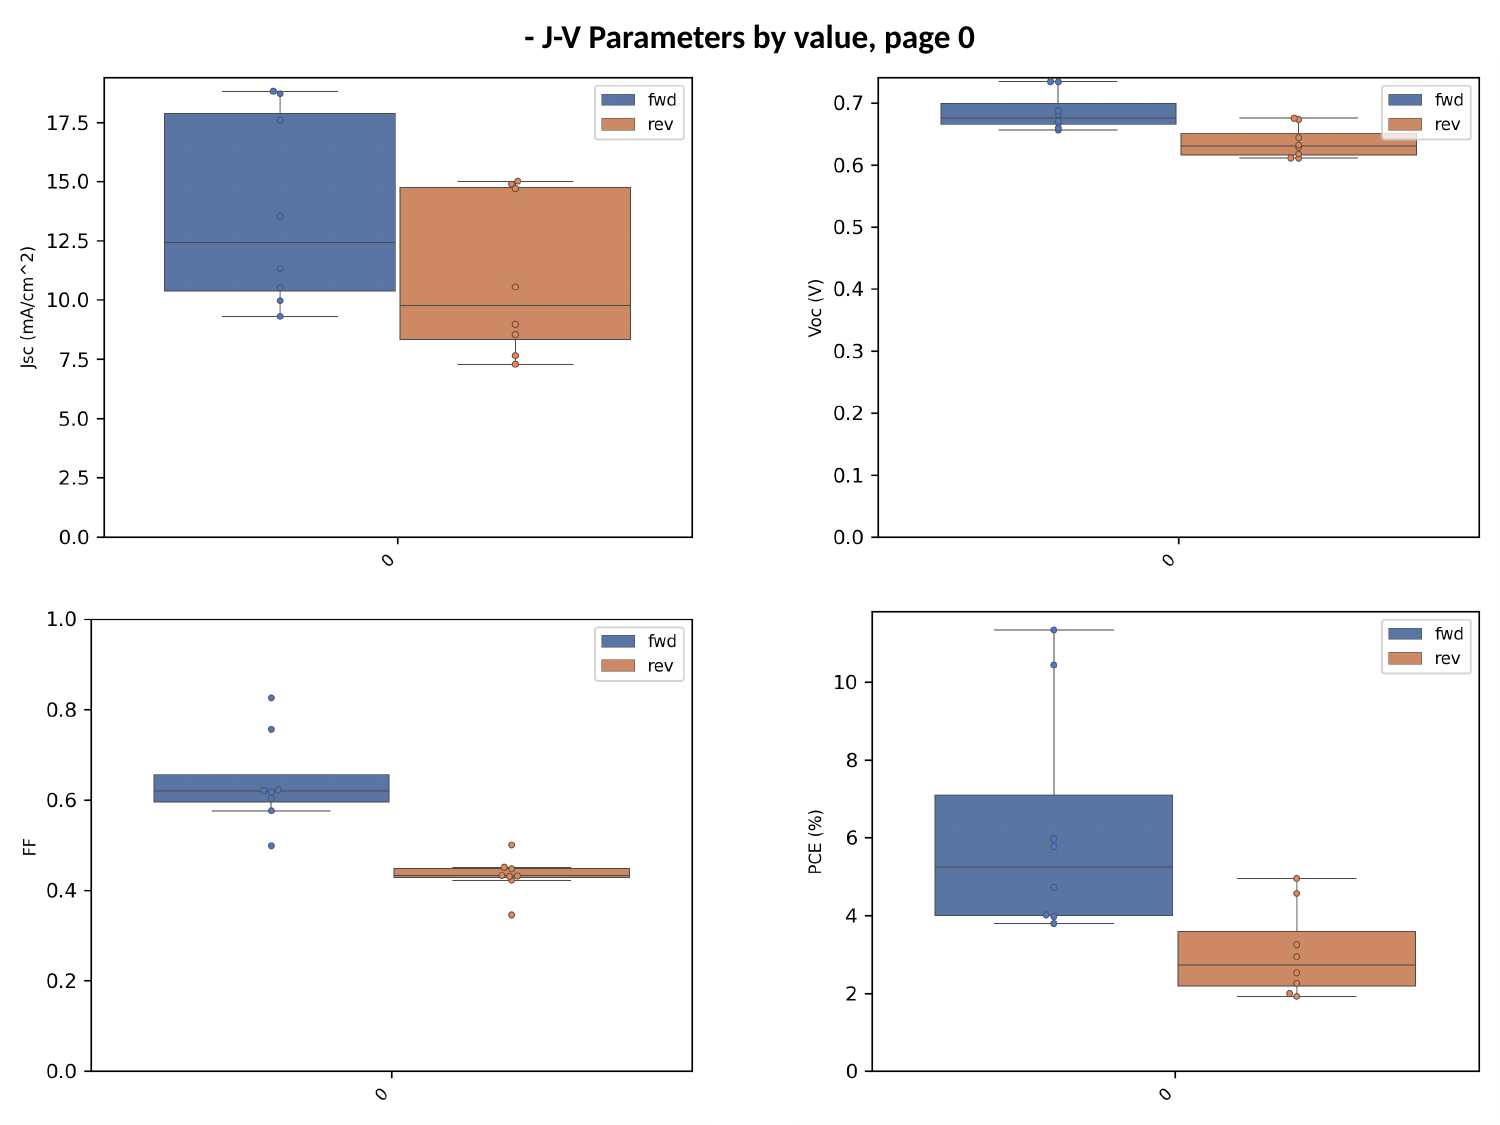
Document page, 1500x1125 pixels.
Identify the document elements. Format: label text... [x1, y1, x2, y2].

picture [0, 56, 713, 1125]
picture [787, 56, 1500, 1125]
title - J-V Parameters by value, page 0 [0, 0, 1500, 75]
